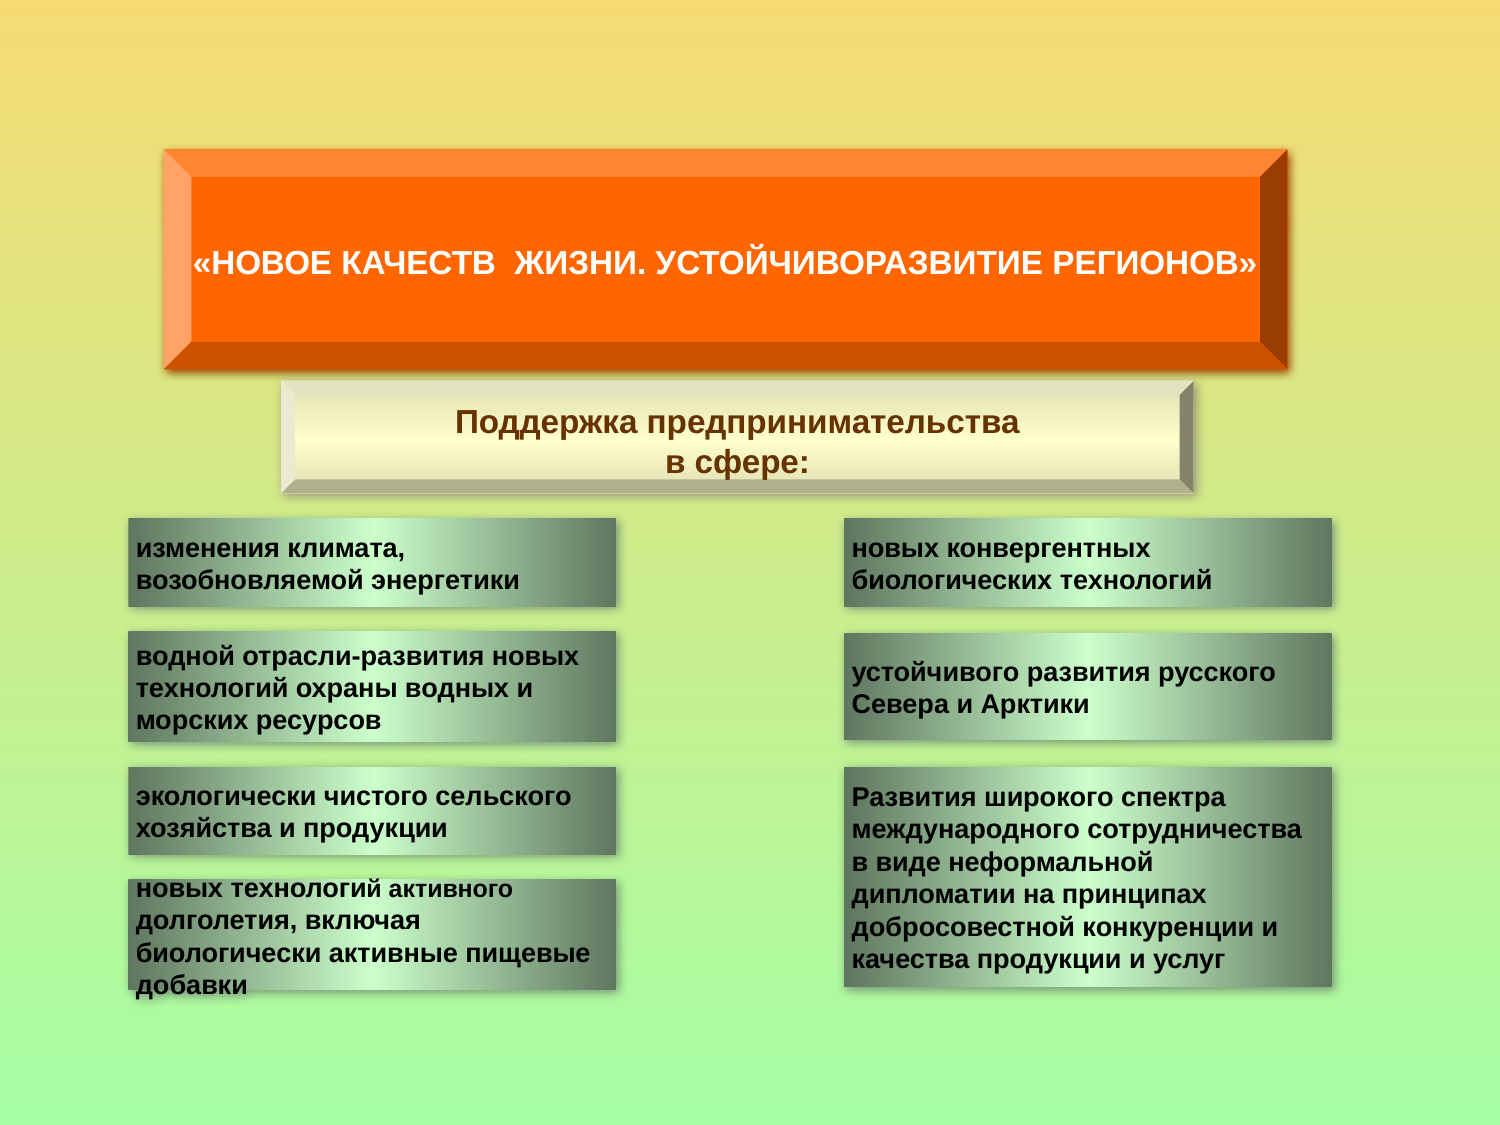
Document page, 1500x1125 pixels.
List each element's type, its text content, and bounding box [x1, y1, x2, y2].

text_box новых конвергентных биологических технологий [844, 518, 1332, 607]
text_box водной отрасли-развития новых технологий охраны водных и морских ресурсов [128, 631, 616, 742]
text_box устойчивого развития русского Севера и Арктики [844, 633, 1332, 740]
text_box Развития широкого спектра международного сотрудничества в виде неформальной дипломатии на принципах добросовестной конкуренции и качества продукции и услуг [844, 767, 1332, 987]
text_box новых технологий активного долголетия, включая биологически активные пищевые добавки [128, 879, 616, 991]
text_box экологически чистого сельского хозяйства и продукции [128, 767, 616, 855]
text_box изменения климата, возобновляемой энергетики [128, 518, 616, 607]
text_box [163, 149, 1288, 370]
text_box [280, 380, 1194, 494]
